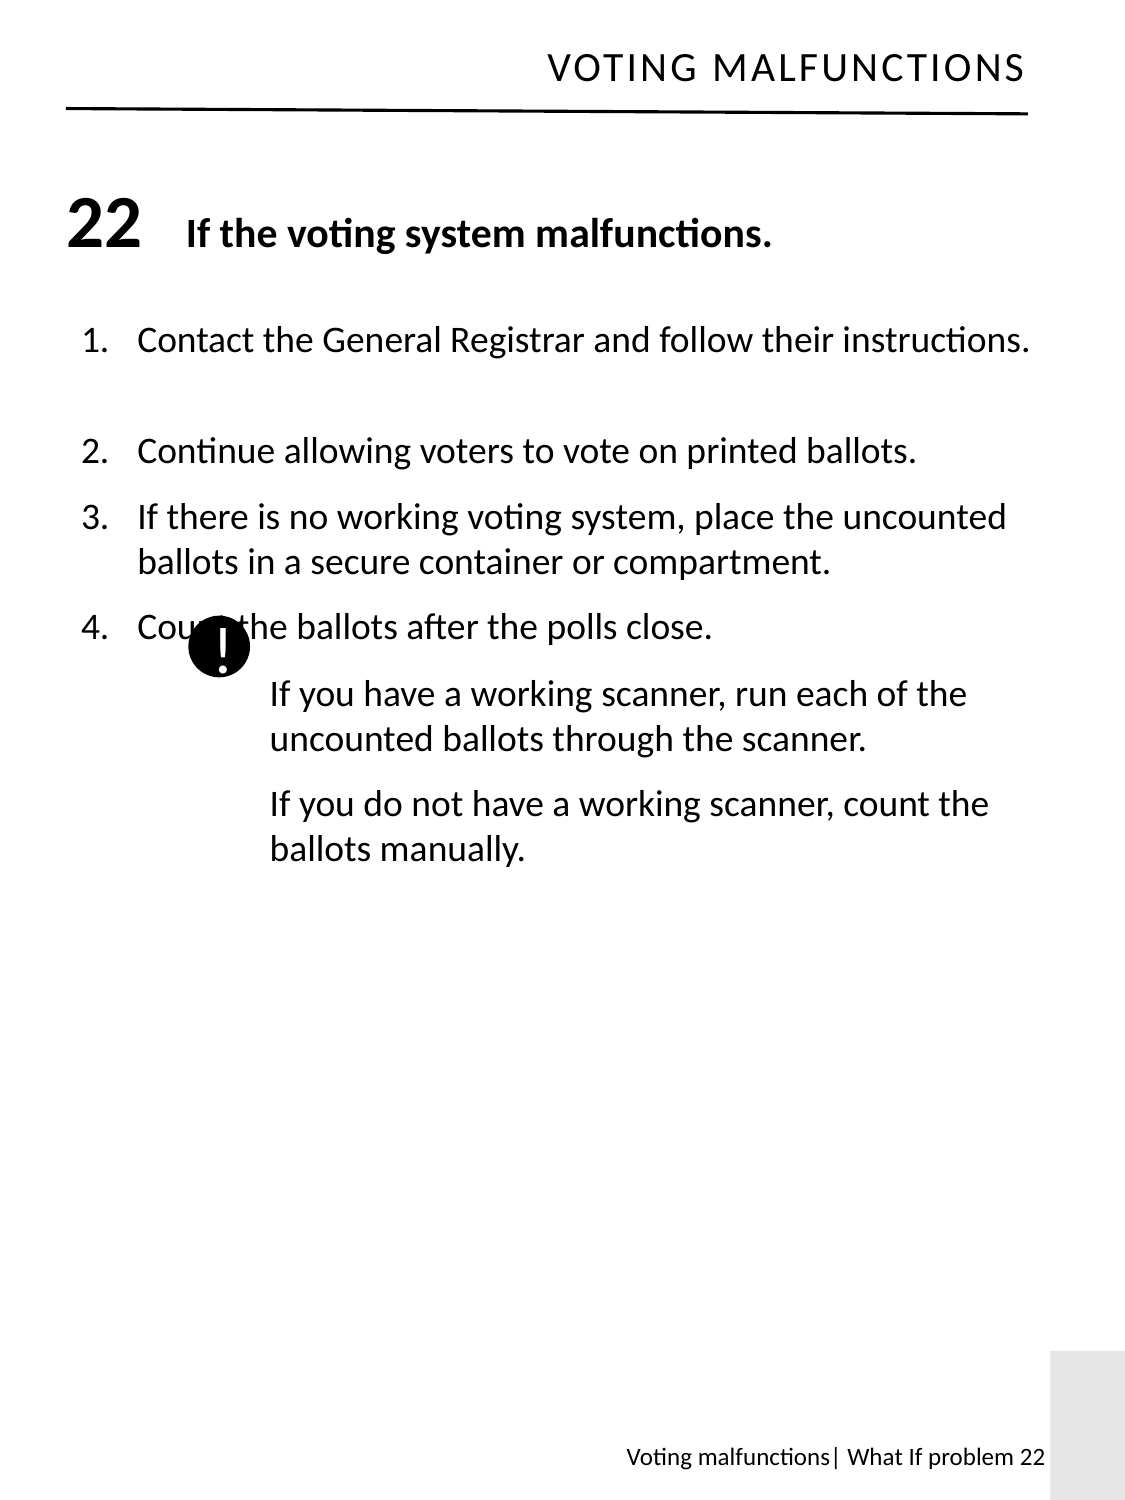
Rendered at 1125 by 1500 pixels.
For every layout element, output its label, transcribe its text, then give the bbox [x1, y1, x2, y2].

text_box ! [187, 614, 252, 679]
list Contact the General Registrar and follow their instructions. Continue allowing voters to vote on printed ballots. If there is no working voting system, place the uncounted ballots in a secure container or compartment. Count the ballots after the polls close. If you have a working scanner, run each of the uncounted ballots through the scanner. If you do not have a working scanner, count the ballots manually. [65, 340, 1051, 1254]
text_box Voting malfunctions| What If problem 22 [611, 1433, 1125, 1478]
list 22 [51, 175, 192, 340]
list If the voting system malfunctions. [170, 203, 1051, 454]
